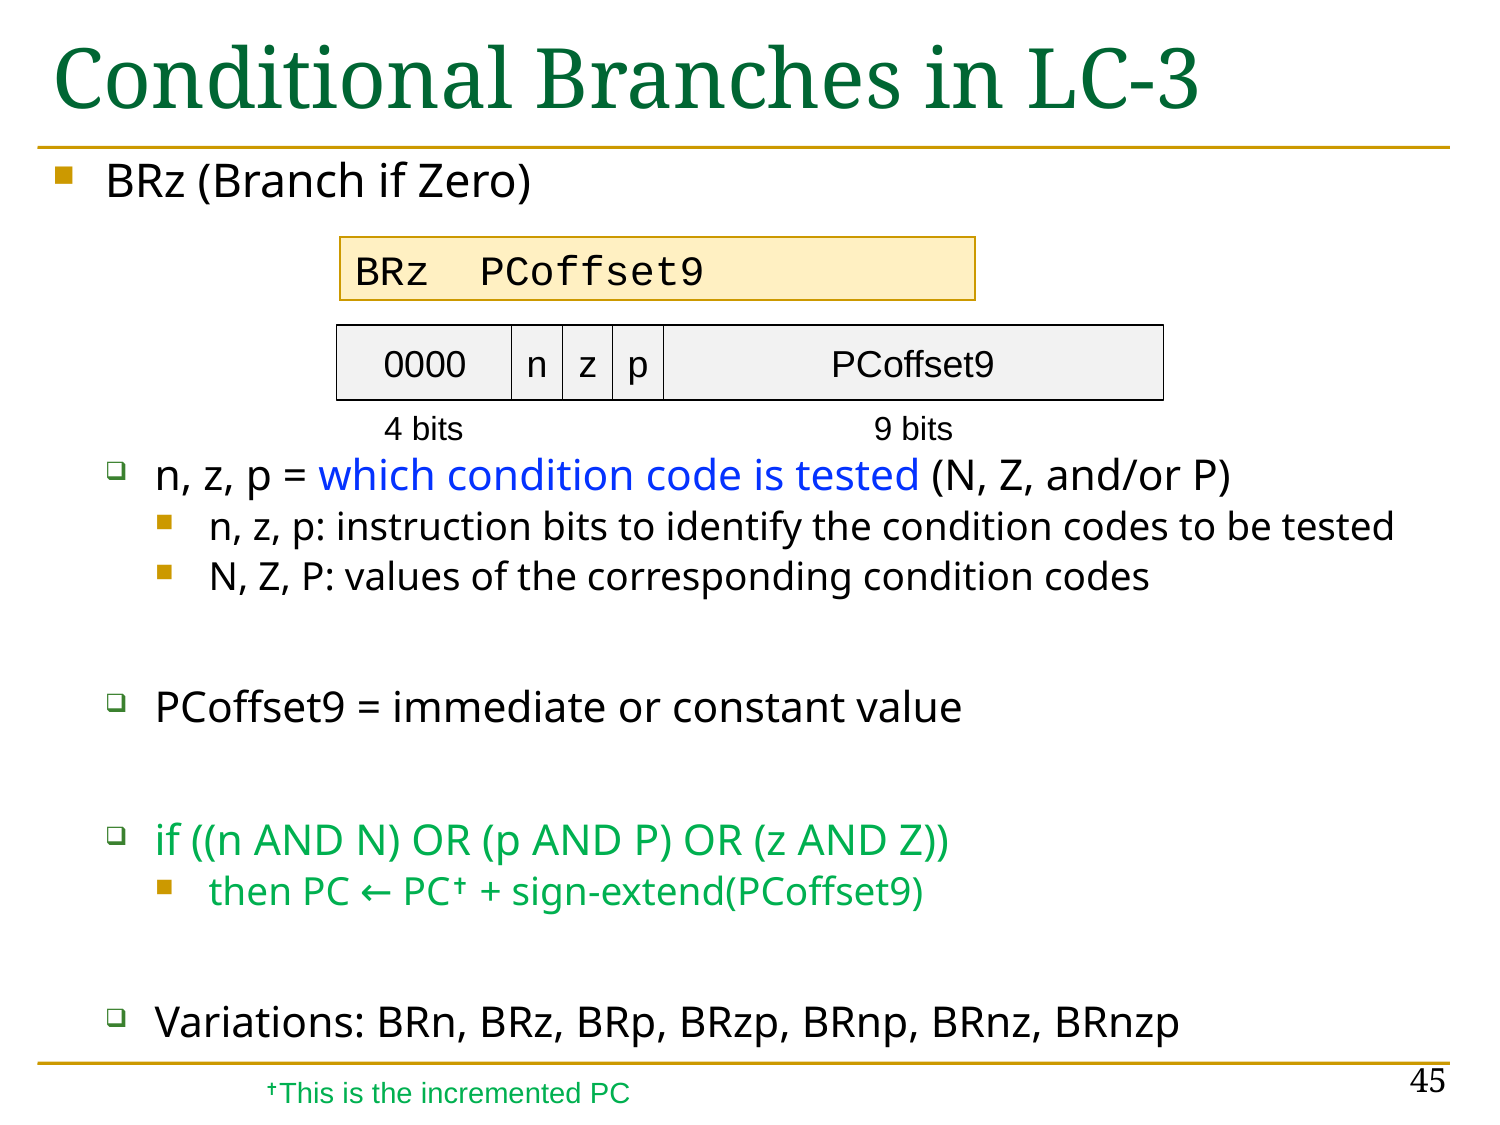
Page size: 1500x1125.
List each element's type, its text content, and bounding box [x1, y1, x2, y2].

slide_number 45 [1111, 1036, 1462, 1112]
title Conditional Branches in LC-3 [37, 0, 1450, 149]
list BRz (Branch if Zero) n, z, p = which condition code is tested (N, Z, and/or P) n, z, p: instruction bits to identify the condition codes to be tested N, Z, P: values of the corresponding condition codes PCoffset9 = immediate or constant value if ((n AND N) OR (p AND P) OR (z AND Z)) then PC ← PC✝ + sign-extend(PCoffset9) Variations: BRn, BRz, BRp, BRzp, BRnp, BRnz, BRnzp [37, 149, 1488, 1063]
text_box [336, 324, 1164, 455]
text_box BRz PCoffset9 [340, 236, 975, 300]
text_box ✝This is the incremented PC [250, 1067, 646, 1117]
